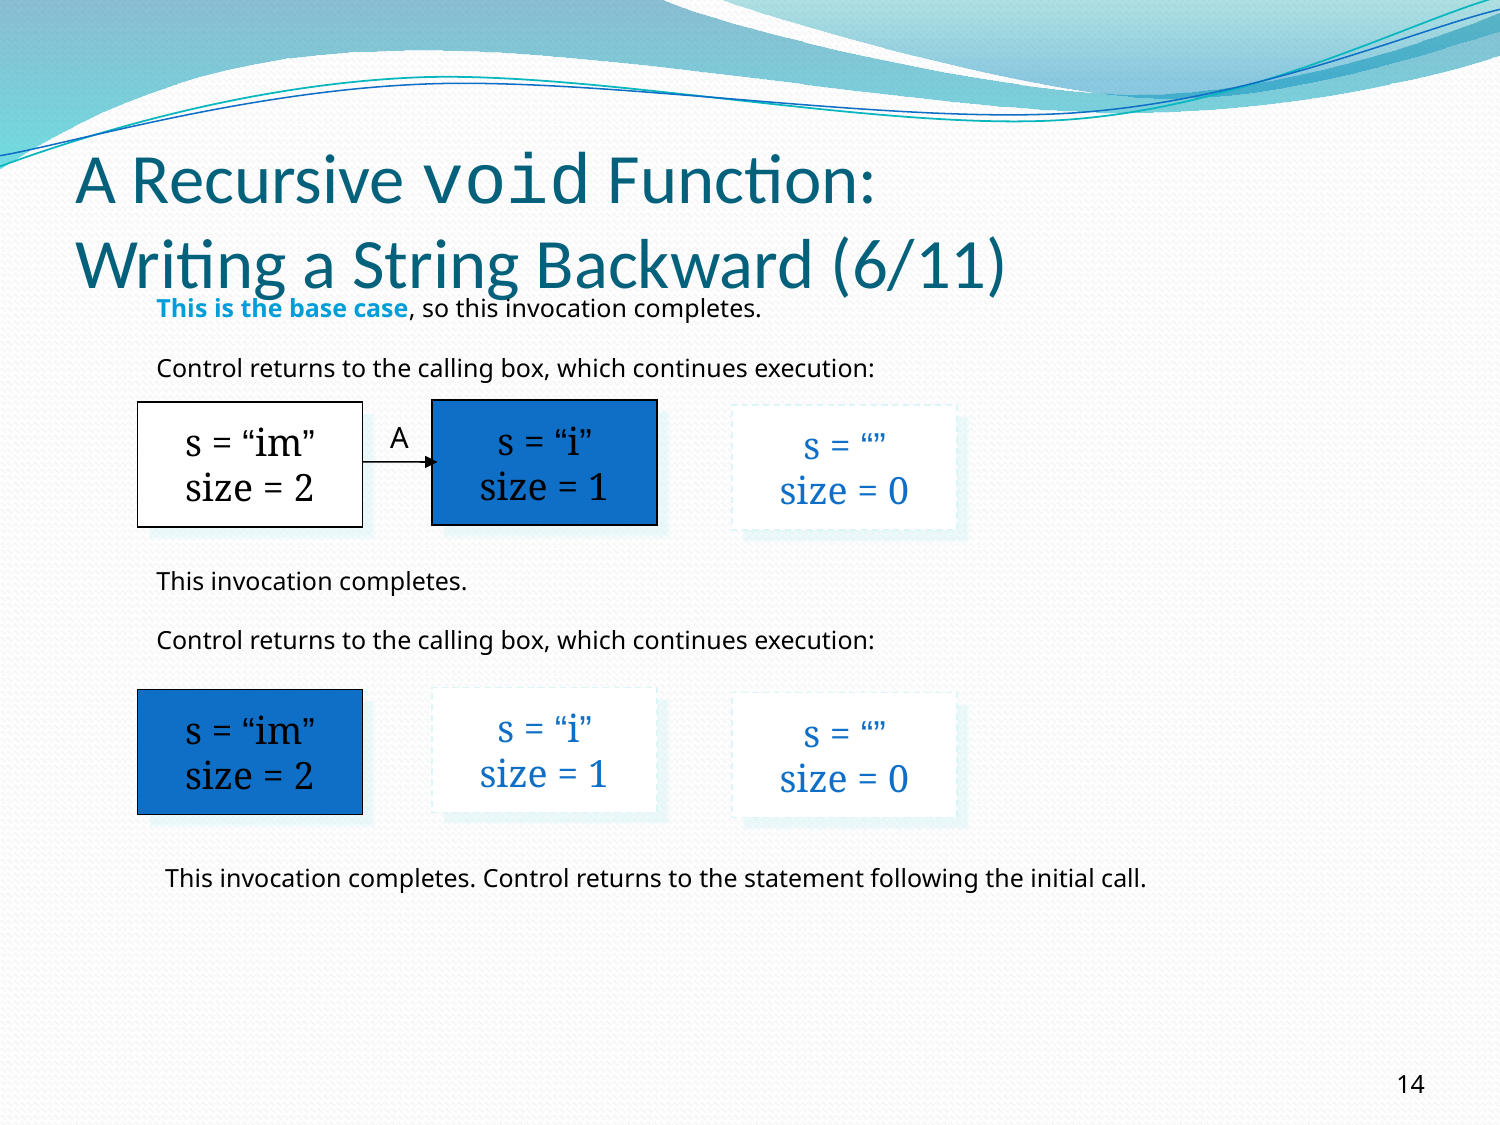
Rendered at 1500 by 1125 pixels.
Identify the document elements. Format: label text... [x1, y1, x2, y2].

text_box s = “” size = 0 [731, 404, 957, 530]
text_box [362, 455, 438, 469]
text_box This is the base case, so this invocation completes. Control returns to the calling box, which continues execution: [141, 285, 892, 390]
text_box A [375, 411, 425, 462]
text_box s = “i” size = 1 [431, 399, 657, 525]
text_box s = “im” size = 2 [137, 689, 363, 815]
title A Recursive void Function: Writing a String Backward (6/11) [75, 115, 1425, 303]
text_box s = “” size = 0 [731, 692, 957, 818]
text_box This invocation completes. Control returns to the statement following the initial call. [150, 854, 1164, 900]
text_box This invocation completes. Control returns to the calling box, which continues execution: [141, 557, 892, 663]
slide_number 14 [1299, 1042, 1425, 1103]
text_box s = “im” size = 2 [137, 401, 363, 527]
text_box s = “i” size = 1 [431, 687, 657, 813]
